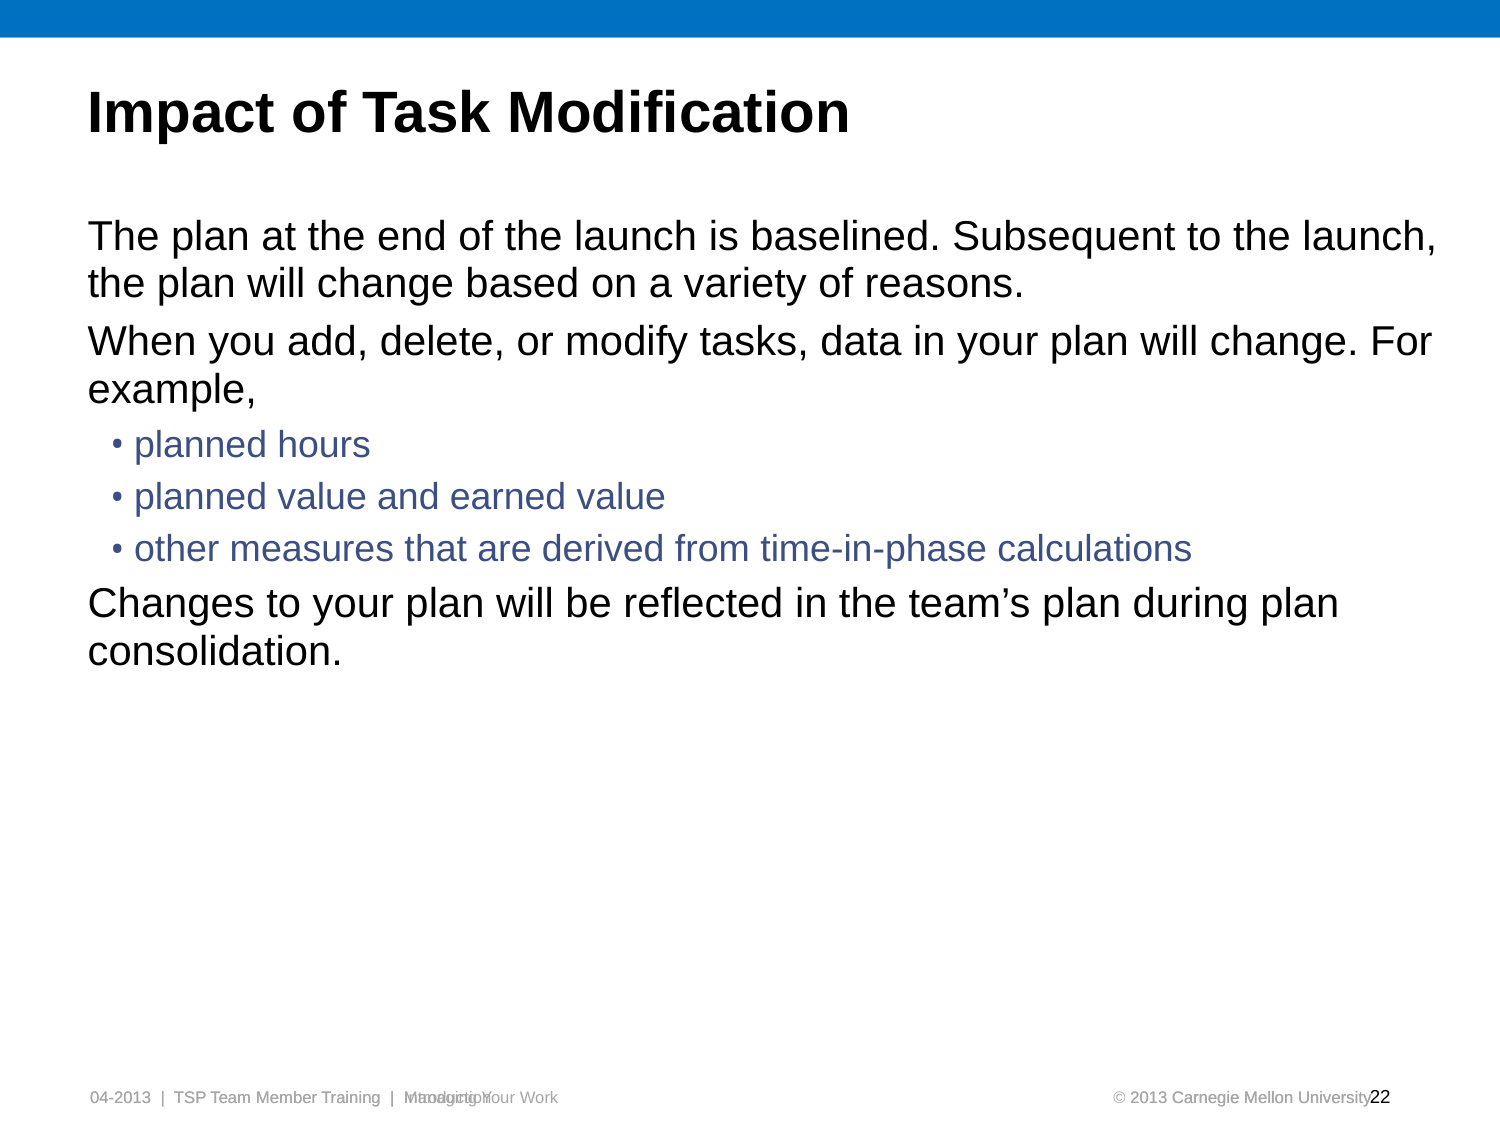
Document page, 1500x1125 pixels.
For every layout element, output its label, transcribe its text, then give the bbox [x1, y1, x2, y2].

list The plan at the end of the launch is baselined. Subsequent to the launch, the plan will change based on a variety of reasons. When you add, delete, or modify tasks, data in your plan will change. For example, planned hours planned value and earned value other measures that are derived from time-in-phase calculations Changes to your plan will be reflected in the team’s plan during plan consolidation. [87, 212, 1440, 794]
title Impact of Task Modification [87, 87, 1439, 212]
